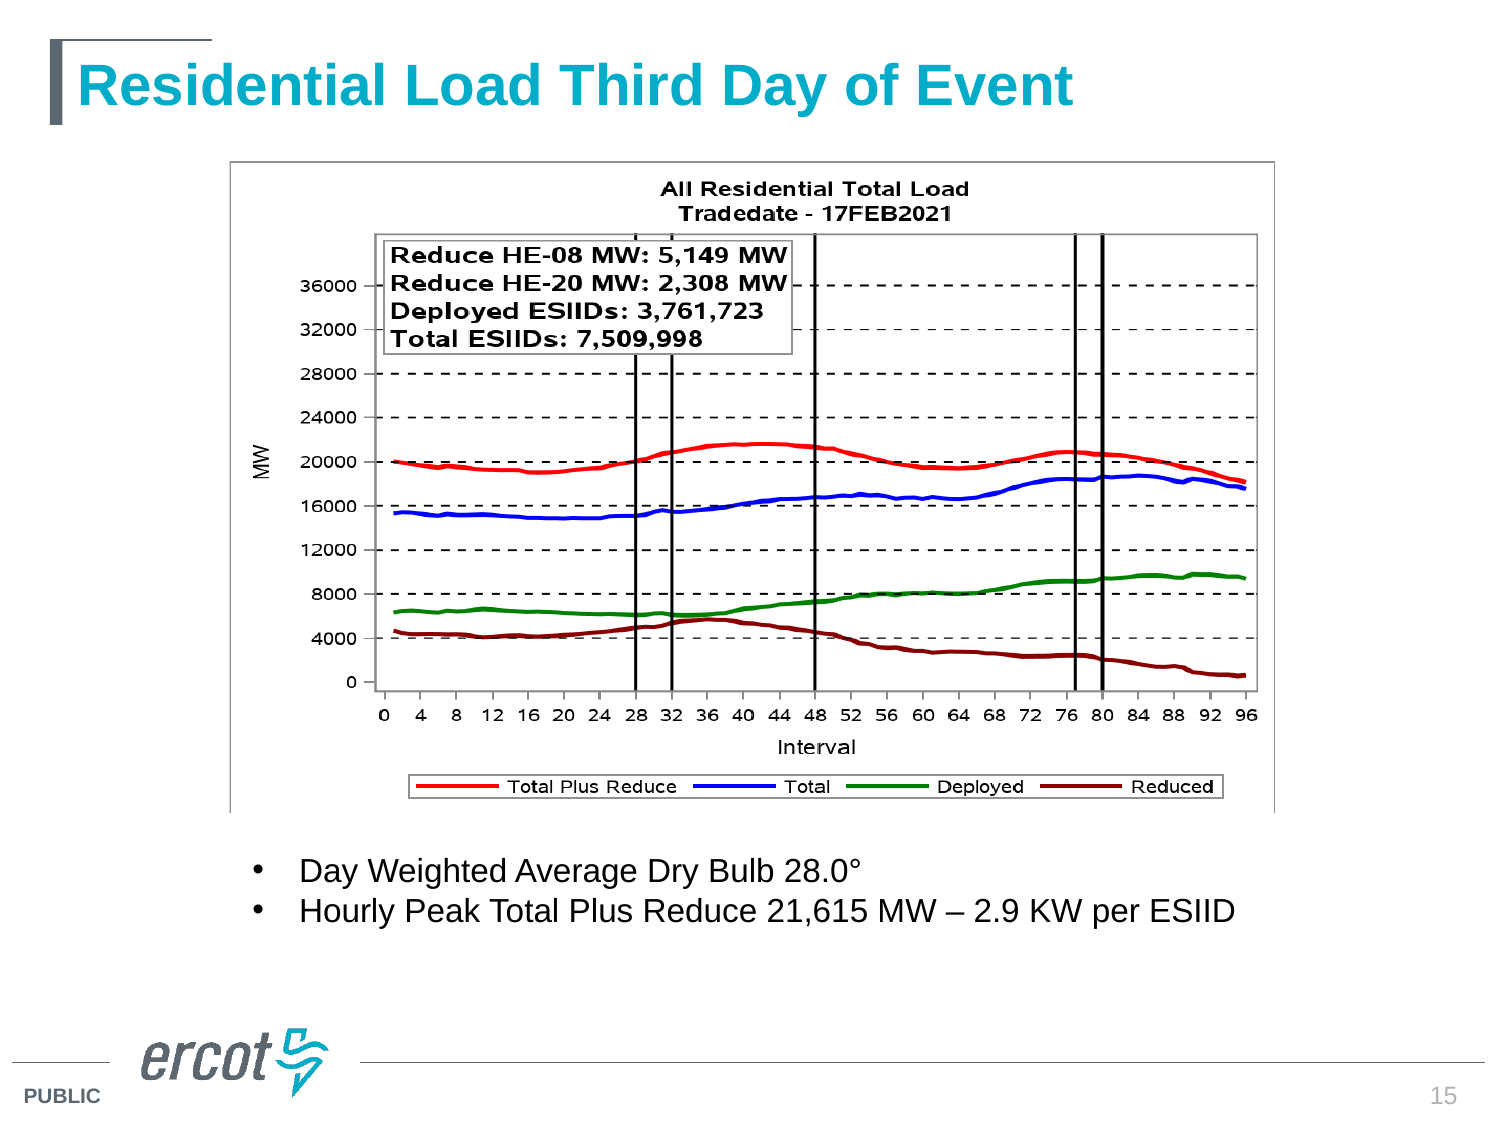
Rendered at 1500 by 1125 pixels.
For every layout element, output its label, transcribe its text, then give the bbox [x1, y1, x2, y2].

text_box Day Weighted Average Dry Bulb 28.0° Hourly Peak Total Plus Reduce 21,615 MW – 2.9 KW per ESIID [237, 841, 1263, 937]
picture [137, 1024, 332, 1100]
picture [229, 161, 1276, 813]
slide_number 15 [1400, 1076, 1488, 1113]
title Residential Load Third Day of Event [62, 39, 1450, 125]
